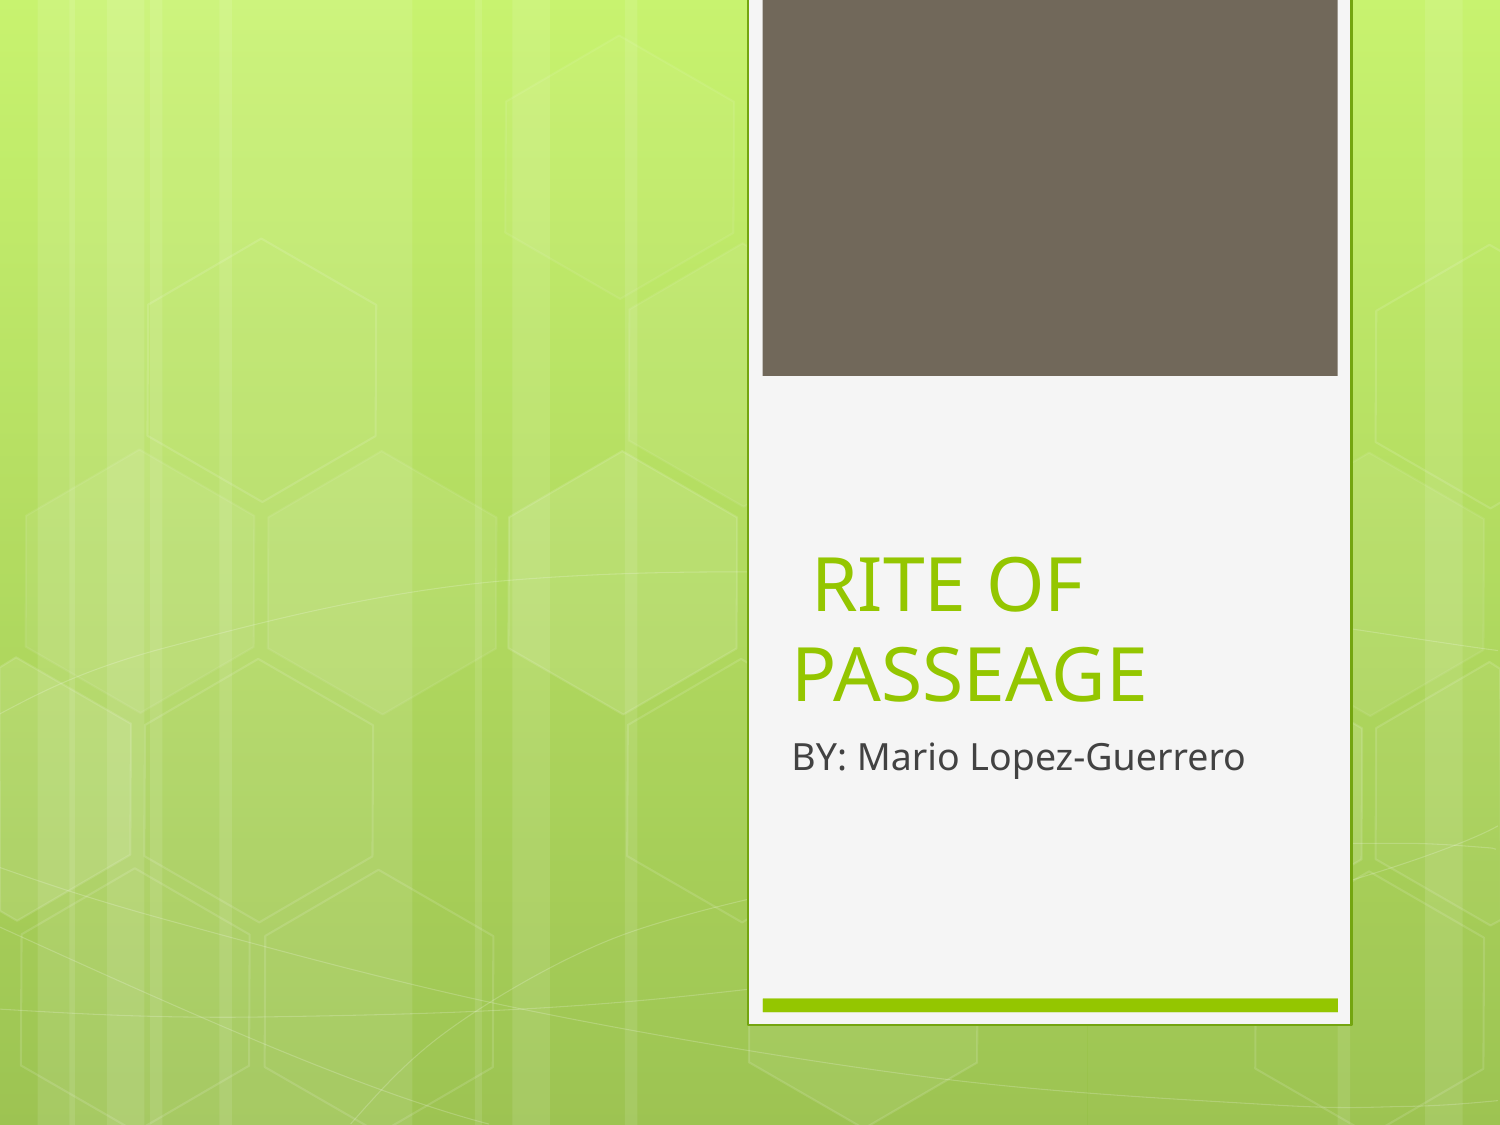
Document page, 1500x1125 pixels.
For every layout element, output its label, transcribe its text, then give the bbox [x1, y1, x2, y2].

subtitle BY: Mario Lopez-Guerrero [776, 725, 1320, 933]
title RITE OF PASSEAGE [776, 444, 1320, 724]
